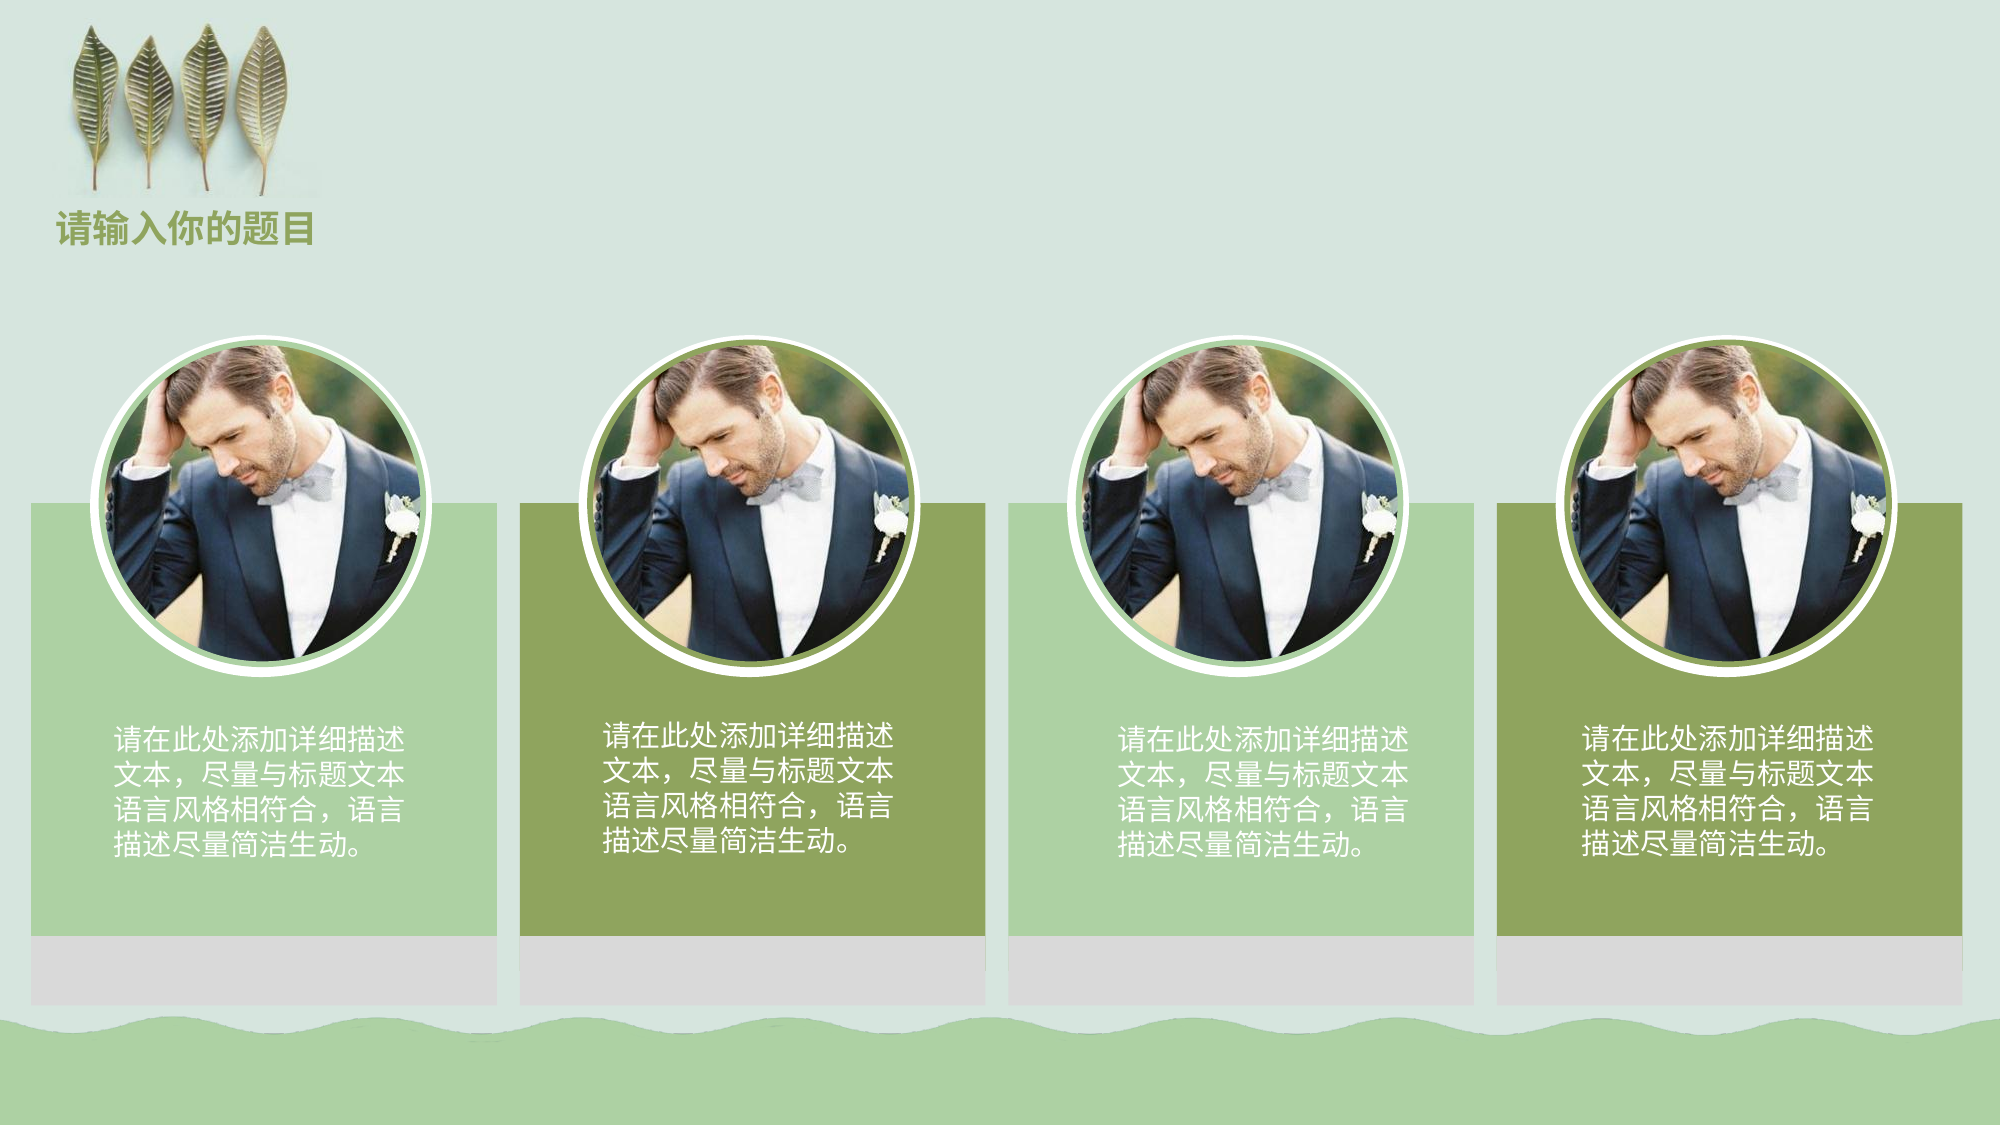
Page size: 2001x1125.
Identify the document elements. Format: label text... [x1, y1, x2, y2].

text_box 请输入你的题目 [40, 198, 333, 258]
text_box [1008, 342, 1474, 1006]
picture [51, 18, 322, 198]
picture [0, 1007, 2000, 1125]
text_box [31, 342, 497, 1006]
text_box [1496, 342, 1963, 1006]
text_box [519, 342, 986, 1006]
